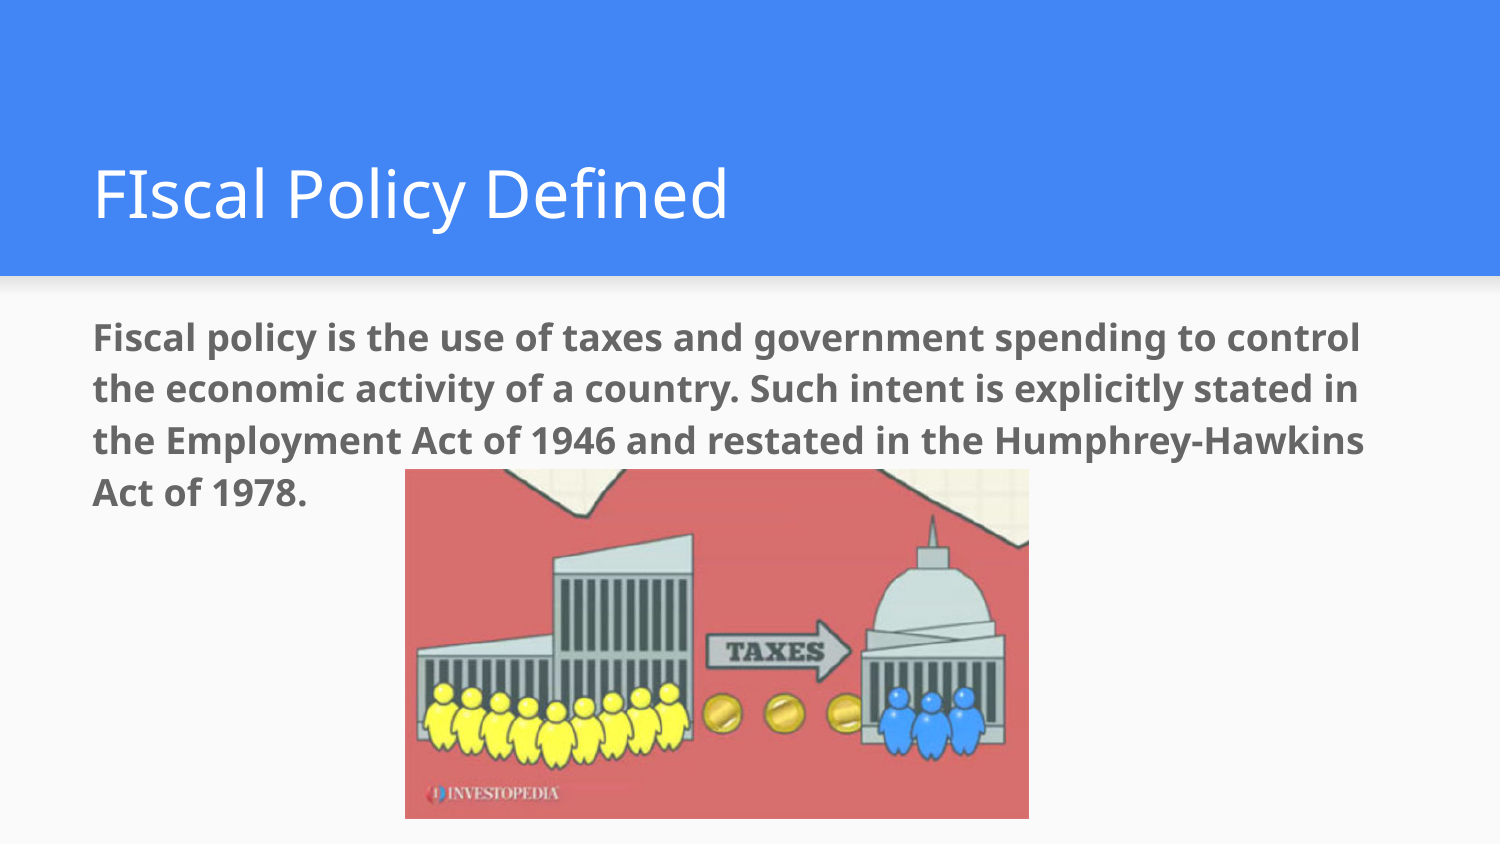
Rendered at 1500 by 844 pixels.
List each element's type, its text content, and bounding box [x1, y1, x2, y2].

picture [405, 468, 1029, 820]
title FIscal Policy Defined [77, 121, 1427, 248]
list Fiscal policy is the use of taxes and government spending to control the economic activity of a country. Such intent is explicitly stated in the Employment Act of 1946 and restated in the Humphrey-Hawkins Act of 1978. [77, 292, 1427, 737]
